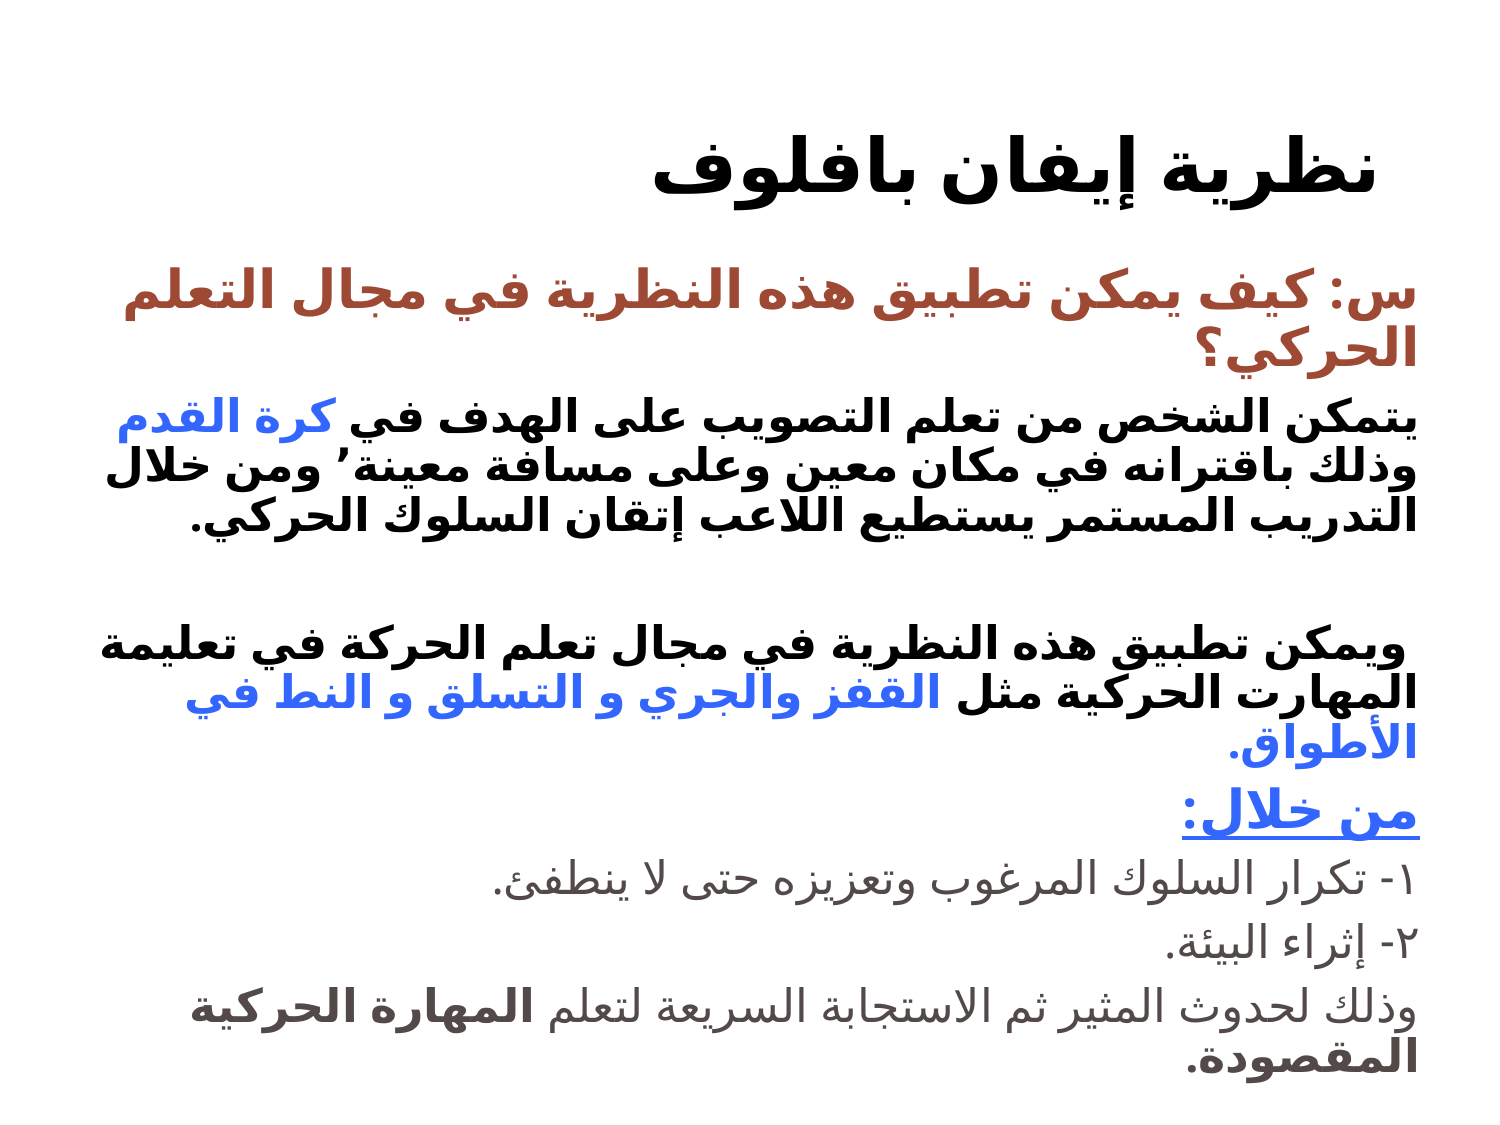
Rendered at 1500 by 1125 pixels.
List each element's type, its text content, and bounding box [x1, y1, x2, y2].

list س: كيف يمكن تطبيق هذه النظرية في مجال التعلم الحركي؟ يتمكن الشخص من تعلم التصويب على الهدف في كرة القدم وذلك باقترانه في مكان معين وعلى مسافة معينة٬ ومن خلال التدريب المستمر يستطيع اللاعب إتقان السلوك الحركي. ويمكن تطبيق هذه النظرية في مجال تعلم الحركة في تعليمة المهارت الحركية مثل القفز والجري و التسلق و النط في الأطواق. من خلال: ١- تكرار السلوك المرغوب وتعزيزه حتى لا ينطفئ. ٢- إثراء البيئة. وذلك لحدوث المثير ثم الاستجابة السريعة لتعلم المهارة الحركية المقصودة. [62, 254, 1442, 1094]
title نظرية إيفان بافلوف [103, 59, 1397, 254]
